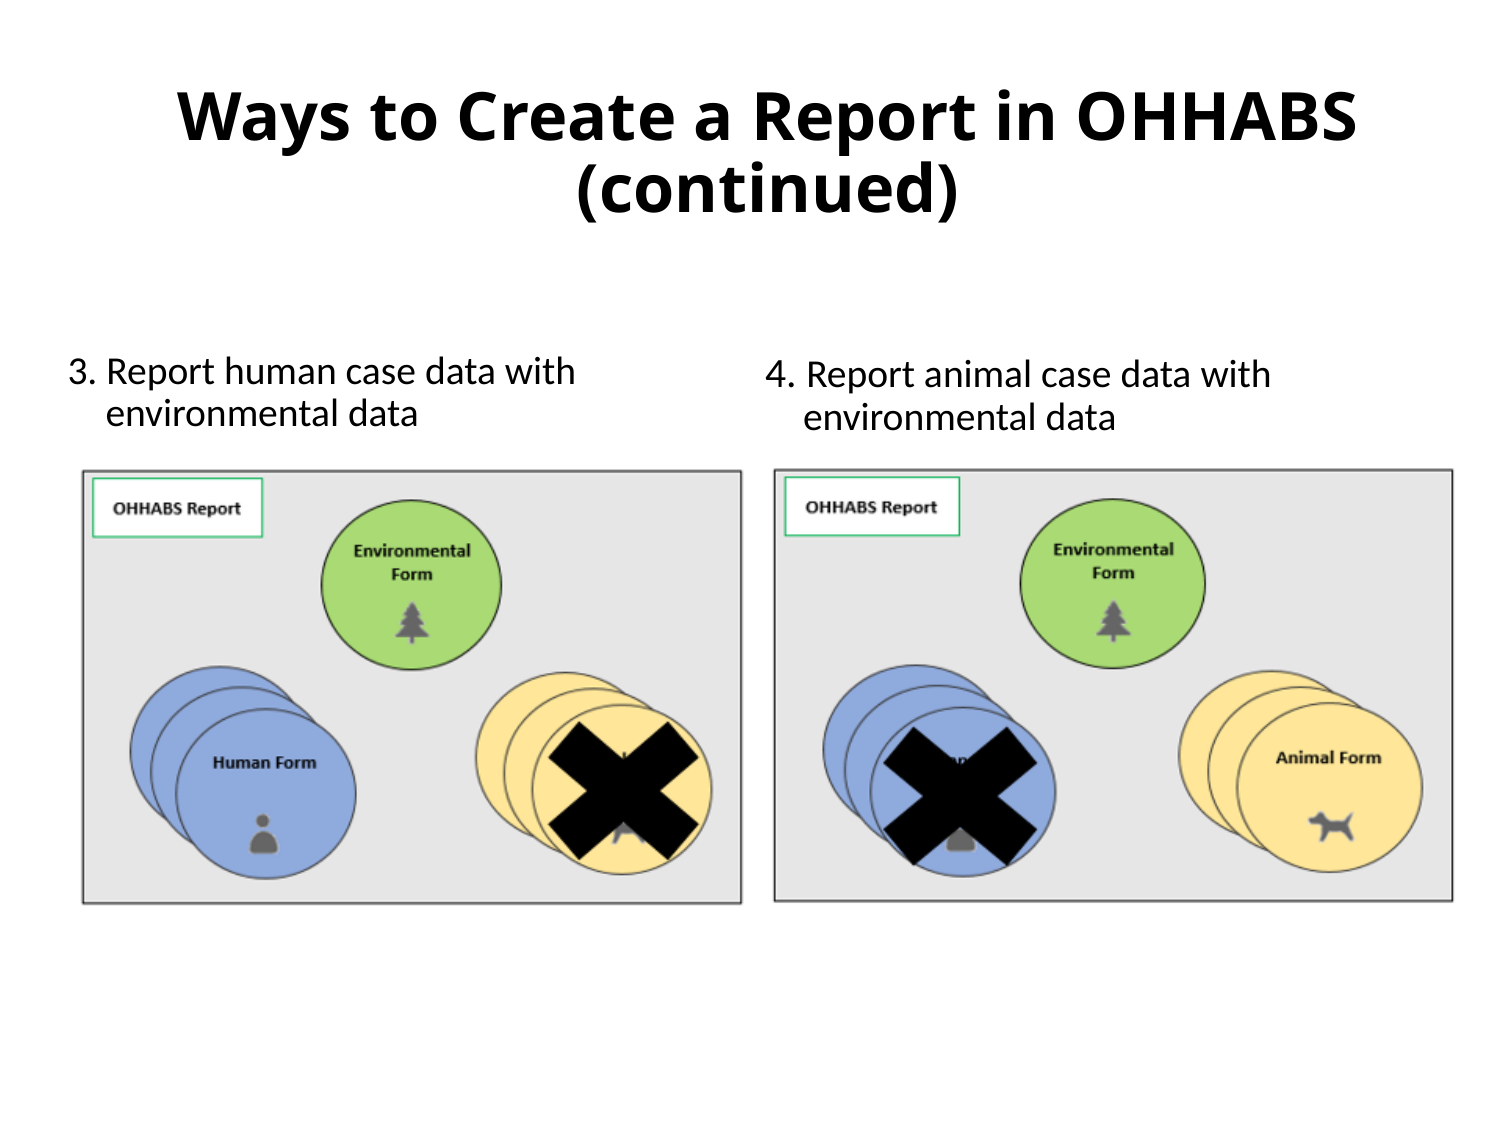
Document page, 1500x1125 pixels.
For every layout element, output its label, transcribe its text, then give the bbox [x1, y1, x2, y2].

list 3. Report human case data with environmental data [52, 342, 750, 500]
list 4. Report animal case data with environmental data [750, 344, 1455, 459]
title Ways to Create a Report in OHHABS (continued) [121, 46, 1416, 264]
picture [768, 461, 1469, 914]
picture [61, 459, 756, 921]
